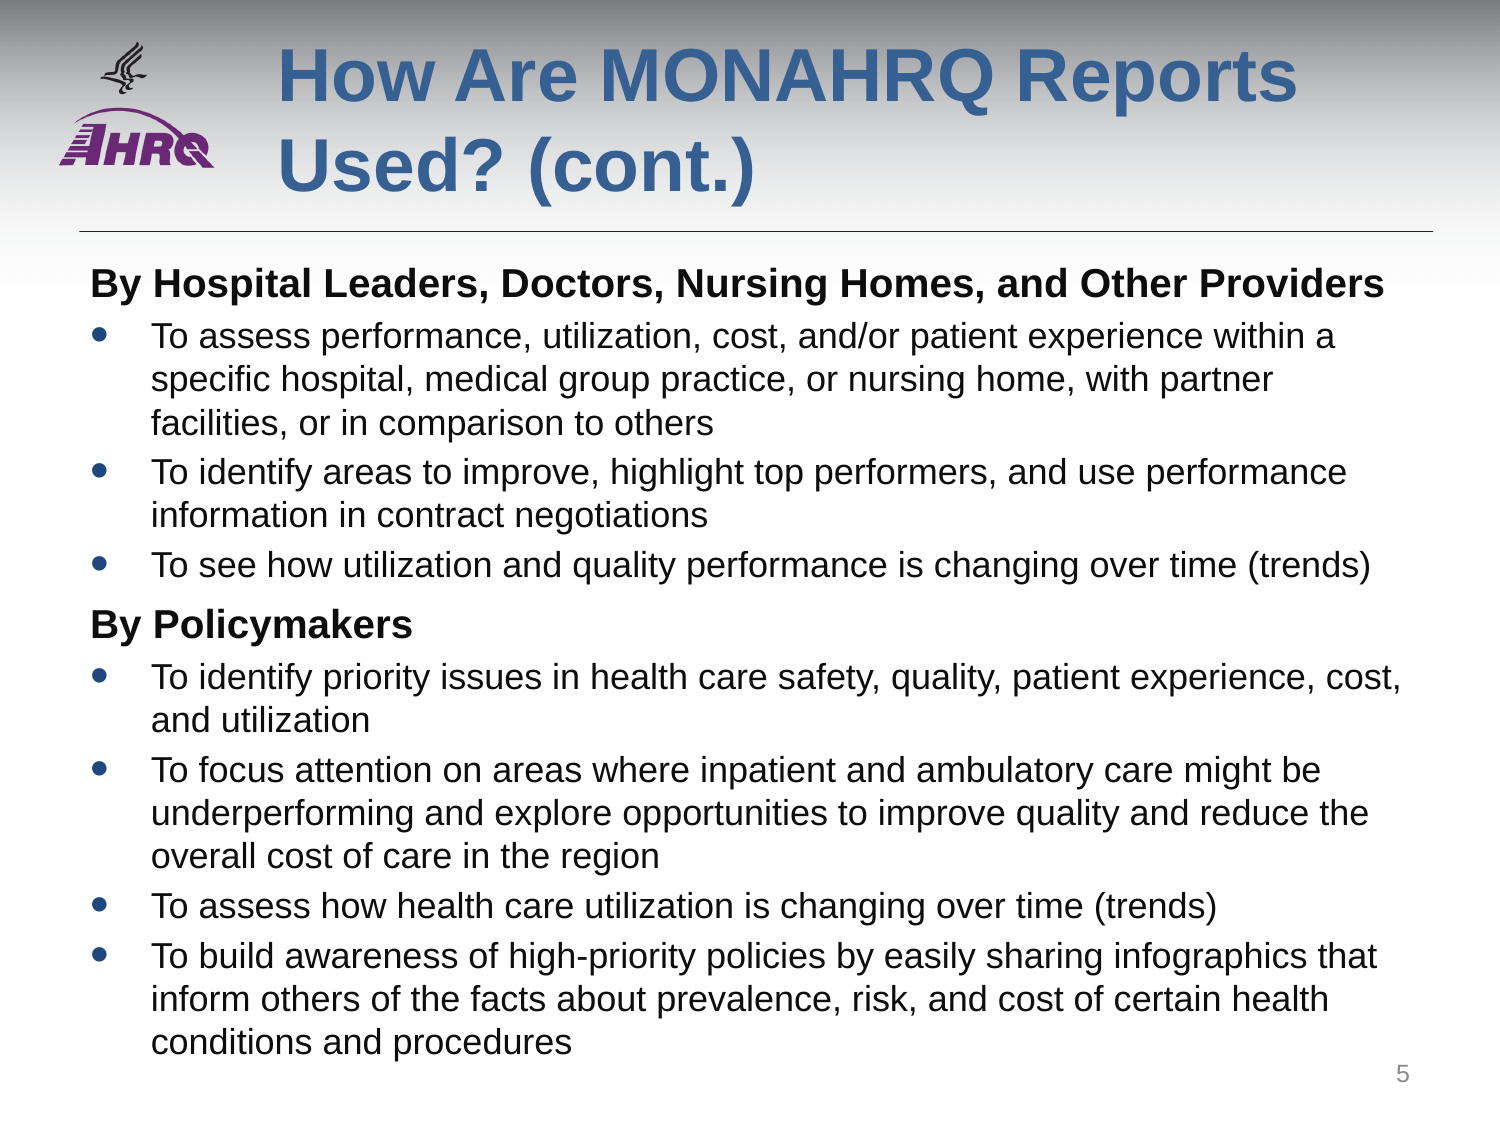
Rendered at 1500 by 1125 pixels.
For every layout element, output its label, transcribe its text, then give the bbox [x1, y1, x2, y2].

picture [0, 0, 1500, 1125]
slide_number 5 [1074, 1042, 1425, 1103]
list By Hospital Leaders, Doctors, Nursing Homes, and Other Providers To assess performance, utilization, cost, and/or patient experience within a specific hospital, medical group practice, or nursing home, with partner facilities, or in comparison to others To identify areas to improve, highlight top performers, and use performance information in contract negotiations To see how utilization and quality performance is changing over time (trends) By Policymakers To identify priority issues in health care safety, quality, patient experience, cost, and utilization To focus attention on areas where inpatient and ambulatory care might be underperforming and explore opportunities to improve quality and reduce the overall cost of care in the region To assess how health care utilization is changing over time (trends) To build awareness of high-priority policies by easily sharing infographics that inform others of the facts about prevalence, risk, and cost of certain health conditions and procedures [75, 249, 1425, 1088]
title How Are MONAHRQ Reports Used? (cont.) [262, 45, 1425, 188]
